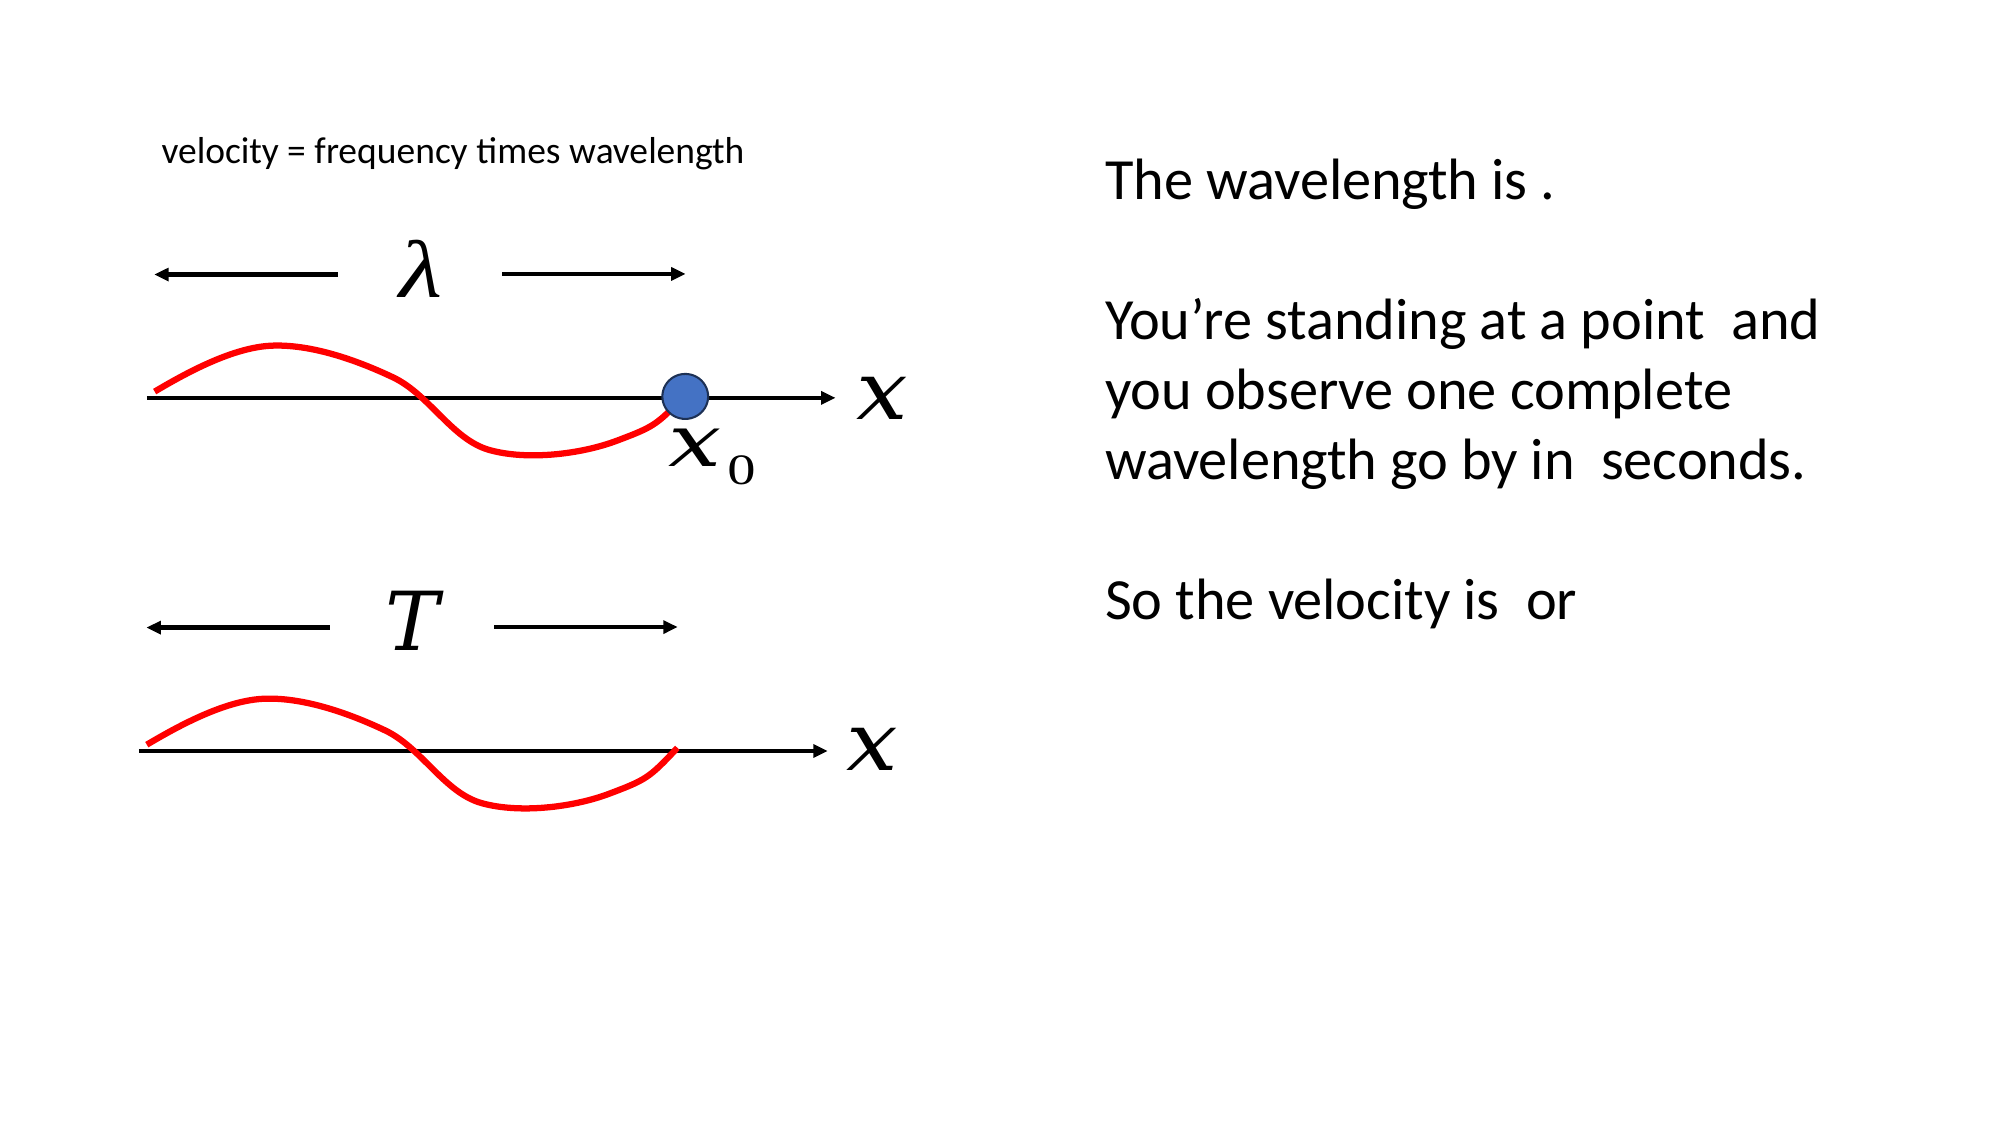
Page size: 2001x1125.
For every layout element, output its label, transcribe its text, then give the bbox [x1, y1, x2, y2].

text_box [413, 752, 675, 810]
text_box velocity = frequency times wavelength [146, 118, 910, 179]
text_box [420, 398, 668, 457]
text_box [154, 344, 661, 397]
text_box [661, 372, 710, 397]
text_box [661, 398, 710, 420]
text_box [146, 697, 679, 750]
